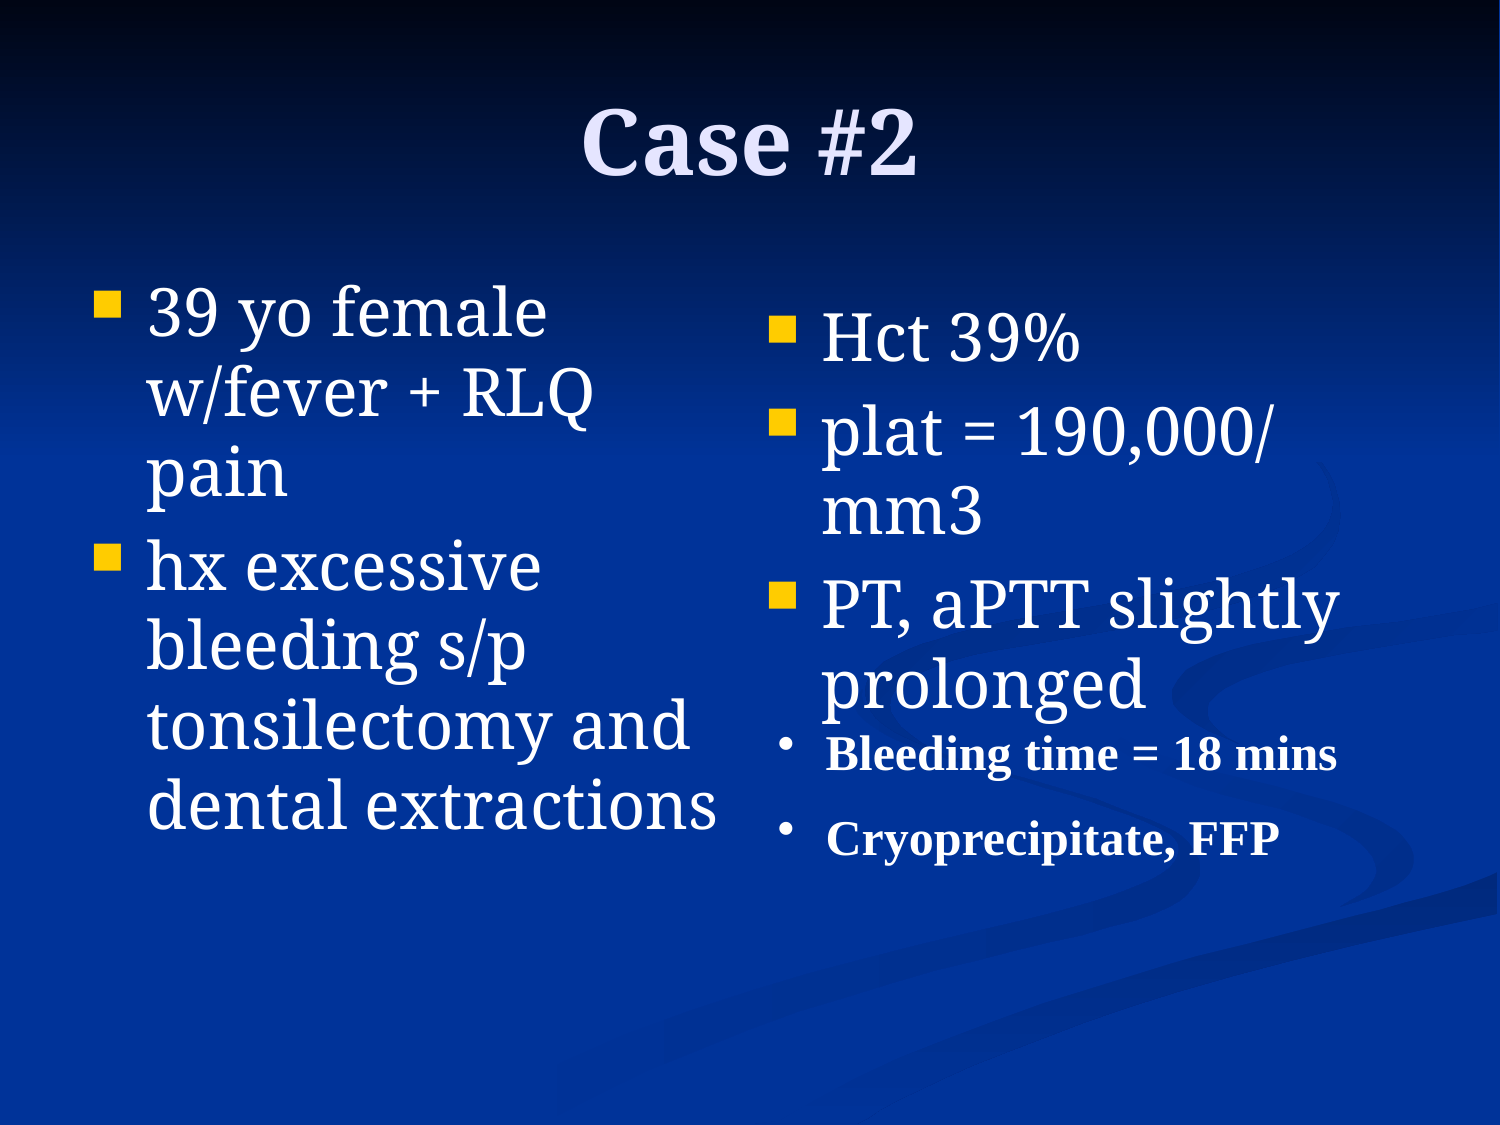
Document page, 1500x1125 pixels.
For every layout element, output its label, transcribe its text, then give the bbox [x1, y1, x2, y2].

list 39 yo female w/fever + RLQ pain hx excessive bleeding s/p tonsilectomy and dental extractions [74, 262, 737, 1006]
title Case #2 [74, 44, 1426, 233]
list Hct 39% plat = 190,000/ mm3 PT, aPTT slightly prolonged [749, 287, 1376, 626]
text_box Bleeding time = 18 mins Cryoprecipitate, FFP [762, 712, 1500, 873]
